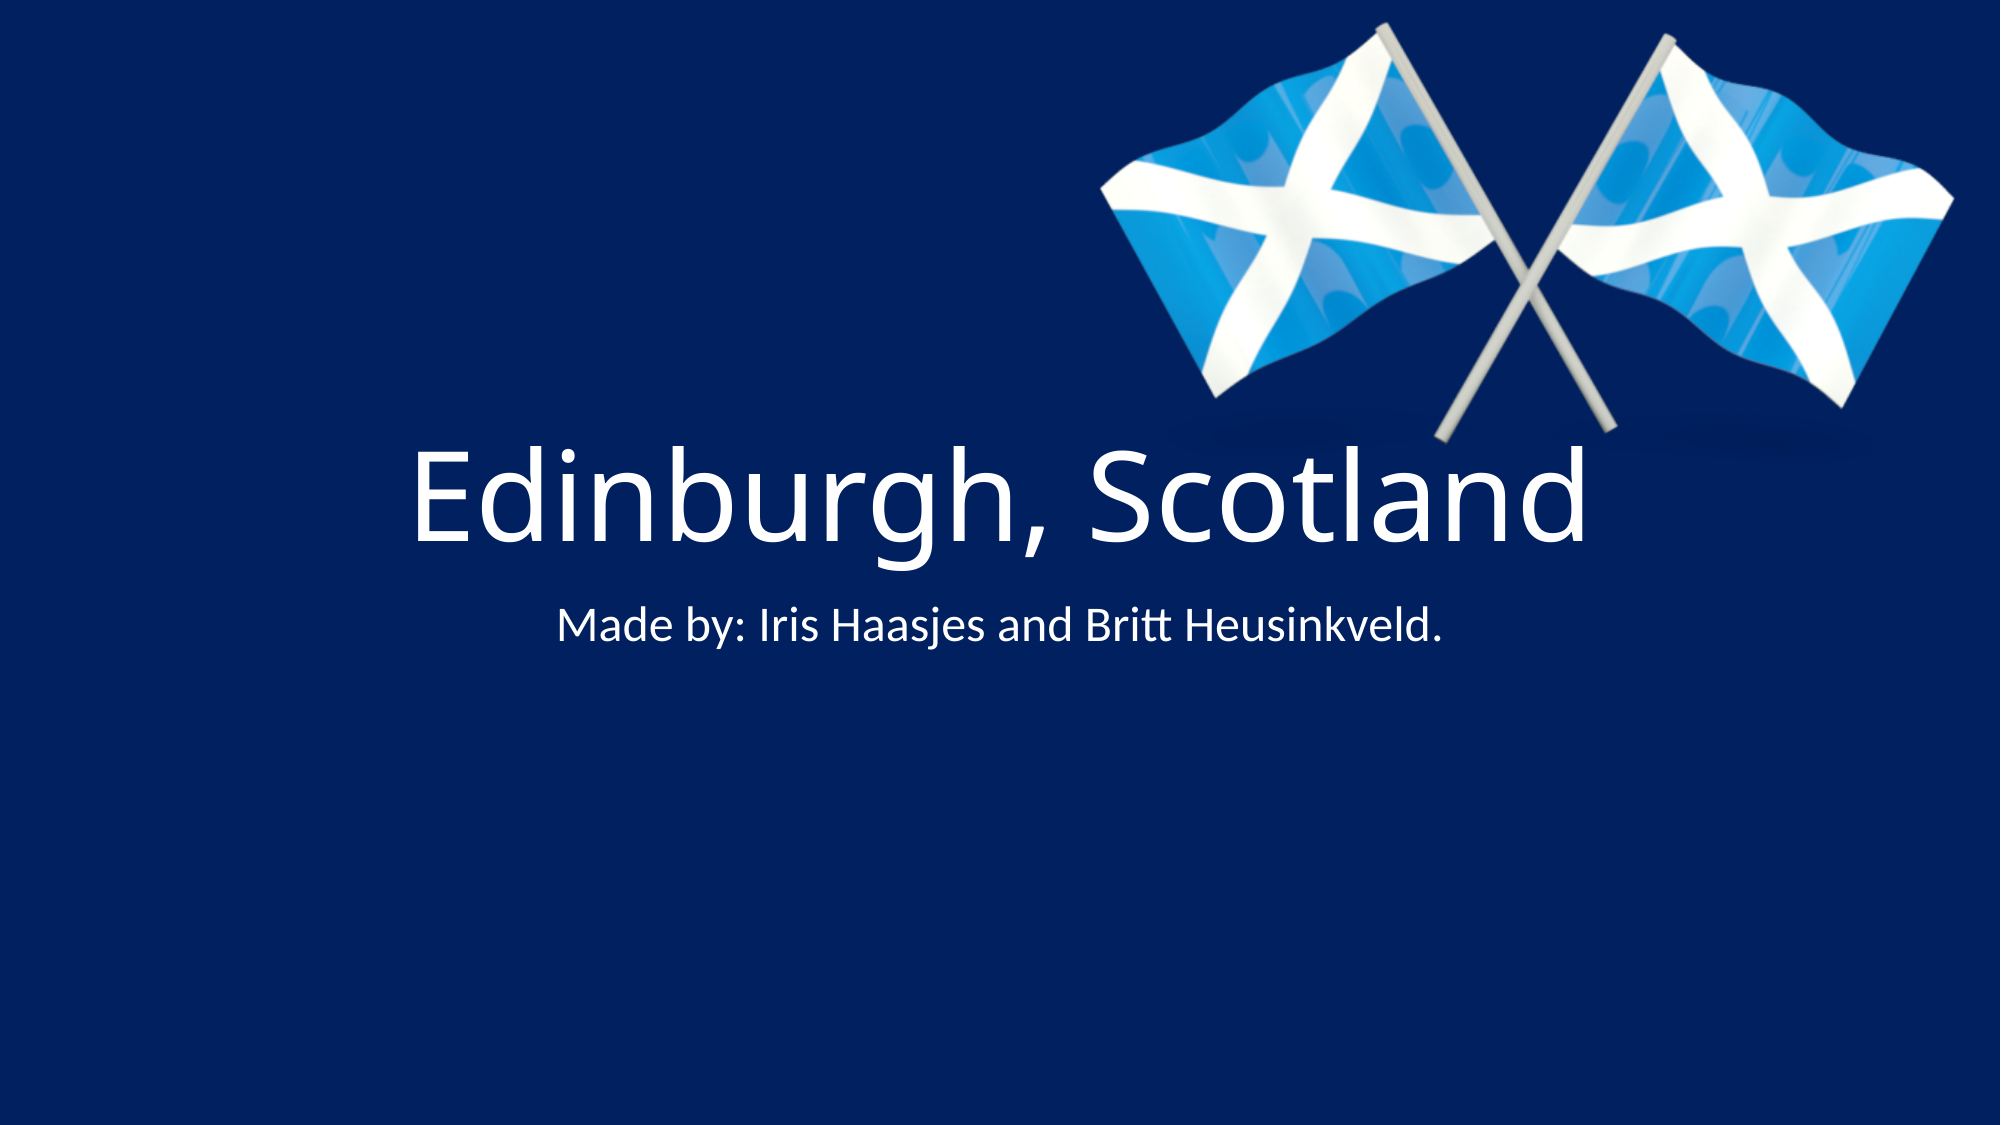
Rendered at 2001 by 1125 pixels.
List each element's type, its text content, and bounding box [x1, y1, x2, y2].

title Edinburgh, Scotland [249, 184, 1055, 576]
picture [1055, 0, 2000, 576]
subtitle Made by: Iris Haasjes and Britt Heusinkveld. [249, 590, 1750, 863]
